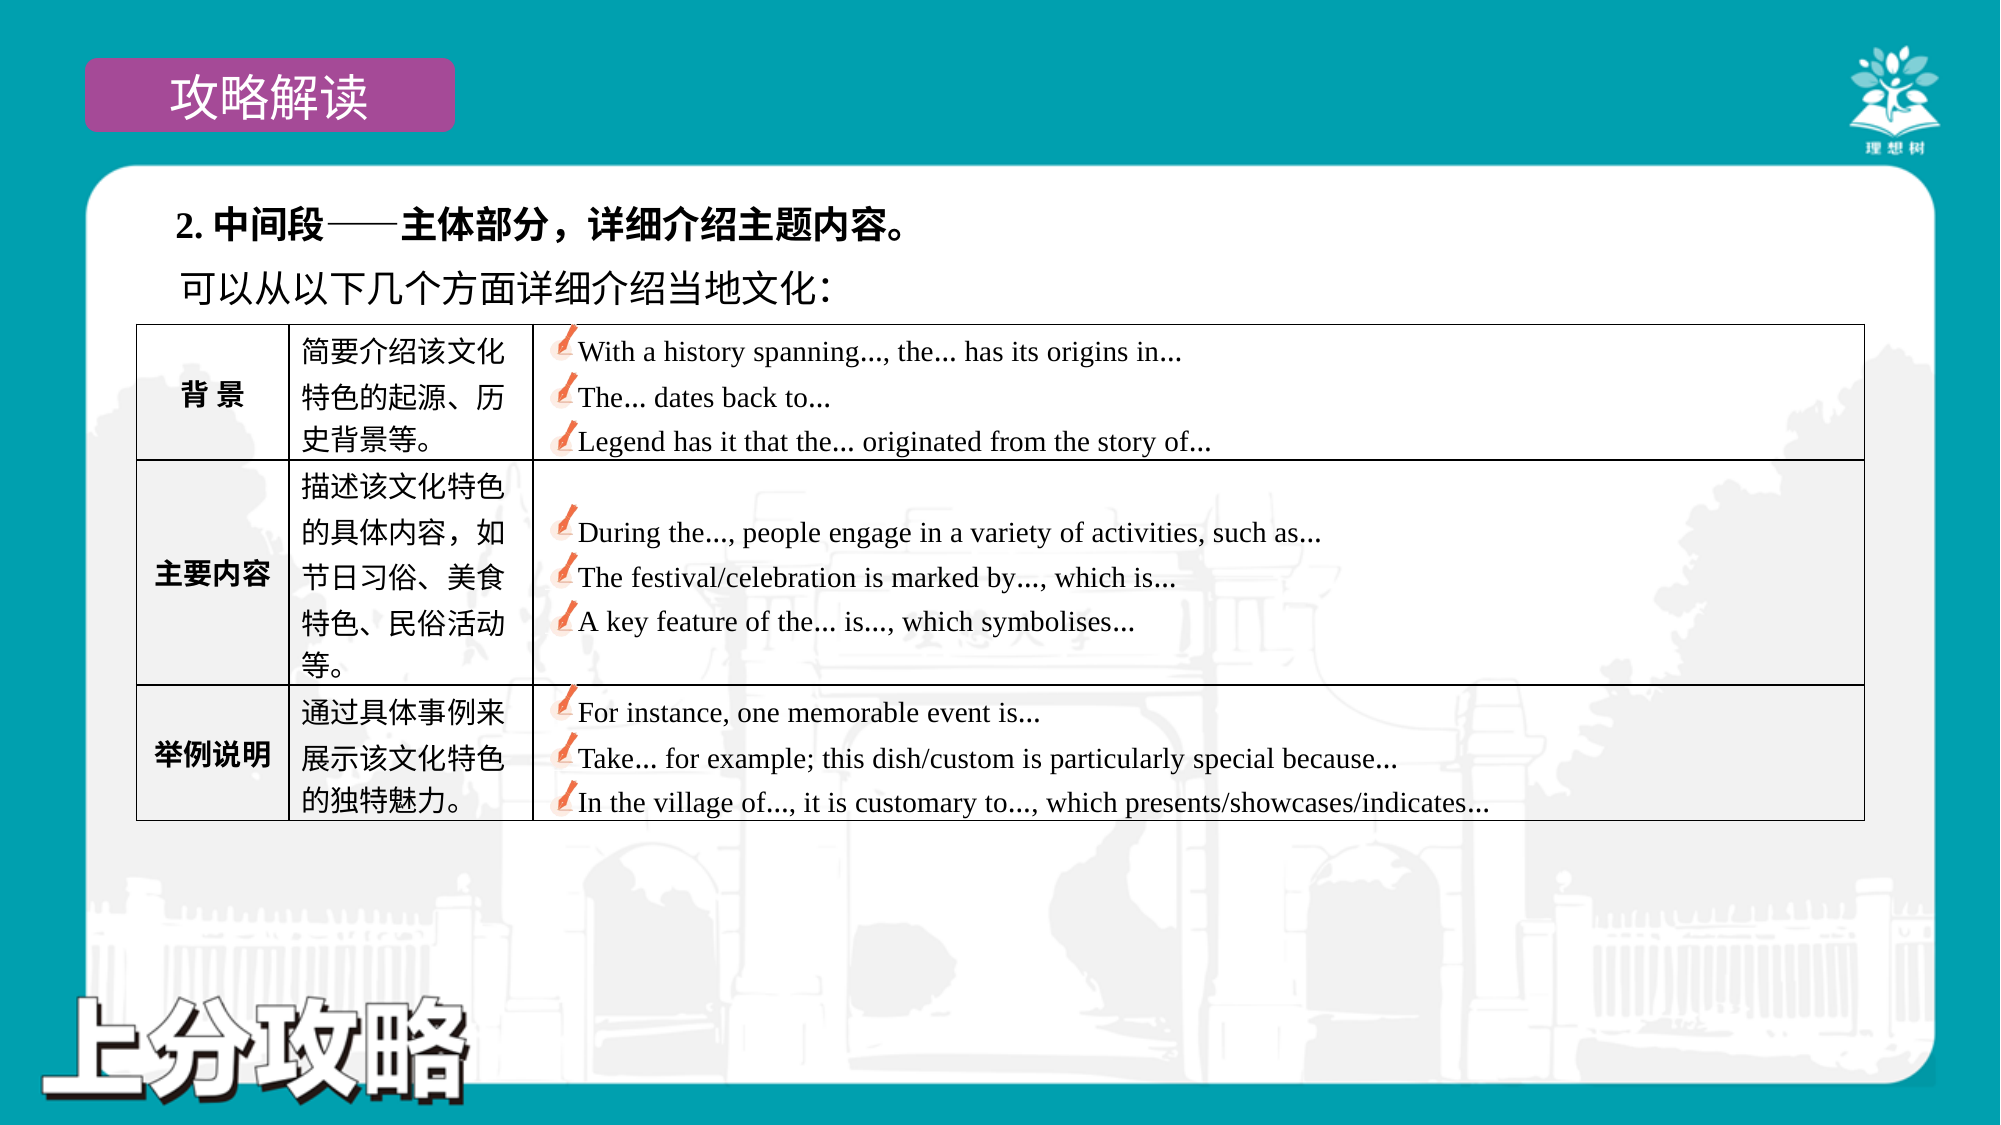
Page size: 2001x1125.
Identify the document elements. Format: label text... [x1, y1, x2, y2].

table_cell ____During the…, people engage in a variety of activities, such as… ____The festival/celebration is marked by…, which is… ____A key feature of the… is…, which symbolises… [534, 461, 1864, 684]
text_box 2.中间段——主体部分，详细介绍主题内容。 可以从以下几个方面详细介绍当地文化：#1.2.1 [136, 177, 1865, 303]
table_cell ____For instance, one memorable event is… ____Take… for example; this dish/custom is particularly special because… ____In the village of…, it is customary to…, which presents/showcases/indicates… [534, 686, 1864, 820]
picture [0, 0, 2000, 1125]
table_cell 举例说明 [137, 686, 288, 820]
table_header 简要介绍该文化 特色的起源、历 史背景等。 [290, 325, 532, 459]
table_header ____With a history spanning…, the… has its origins in… ____The… dates back to… ____Legend has it that the… originated from the story of… [534, 325, 1864, 459]
table_cell 描述该文化特色 的具体内容，如 节日习俗、美食 特色、民俗活动 等。 [290, 461, 532, 684]
table_cell 主要内容 [137, 461, 288, 684]
table_header 背 景 [137, 325, 288, 459]
table_cell 通过具体事例来 展示该文化特色 的独特魅力。 [290, 686, 532, 820]
